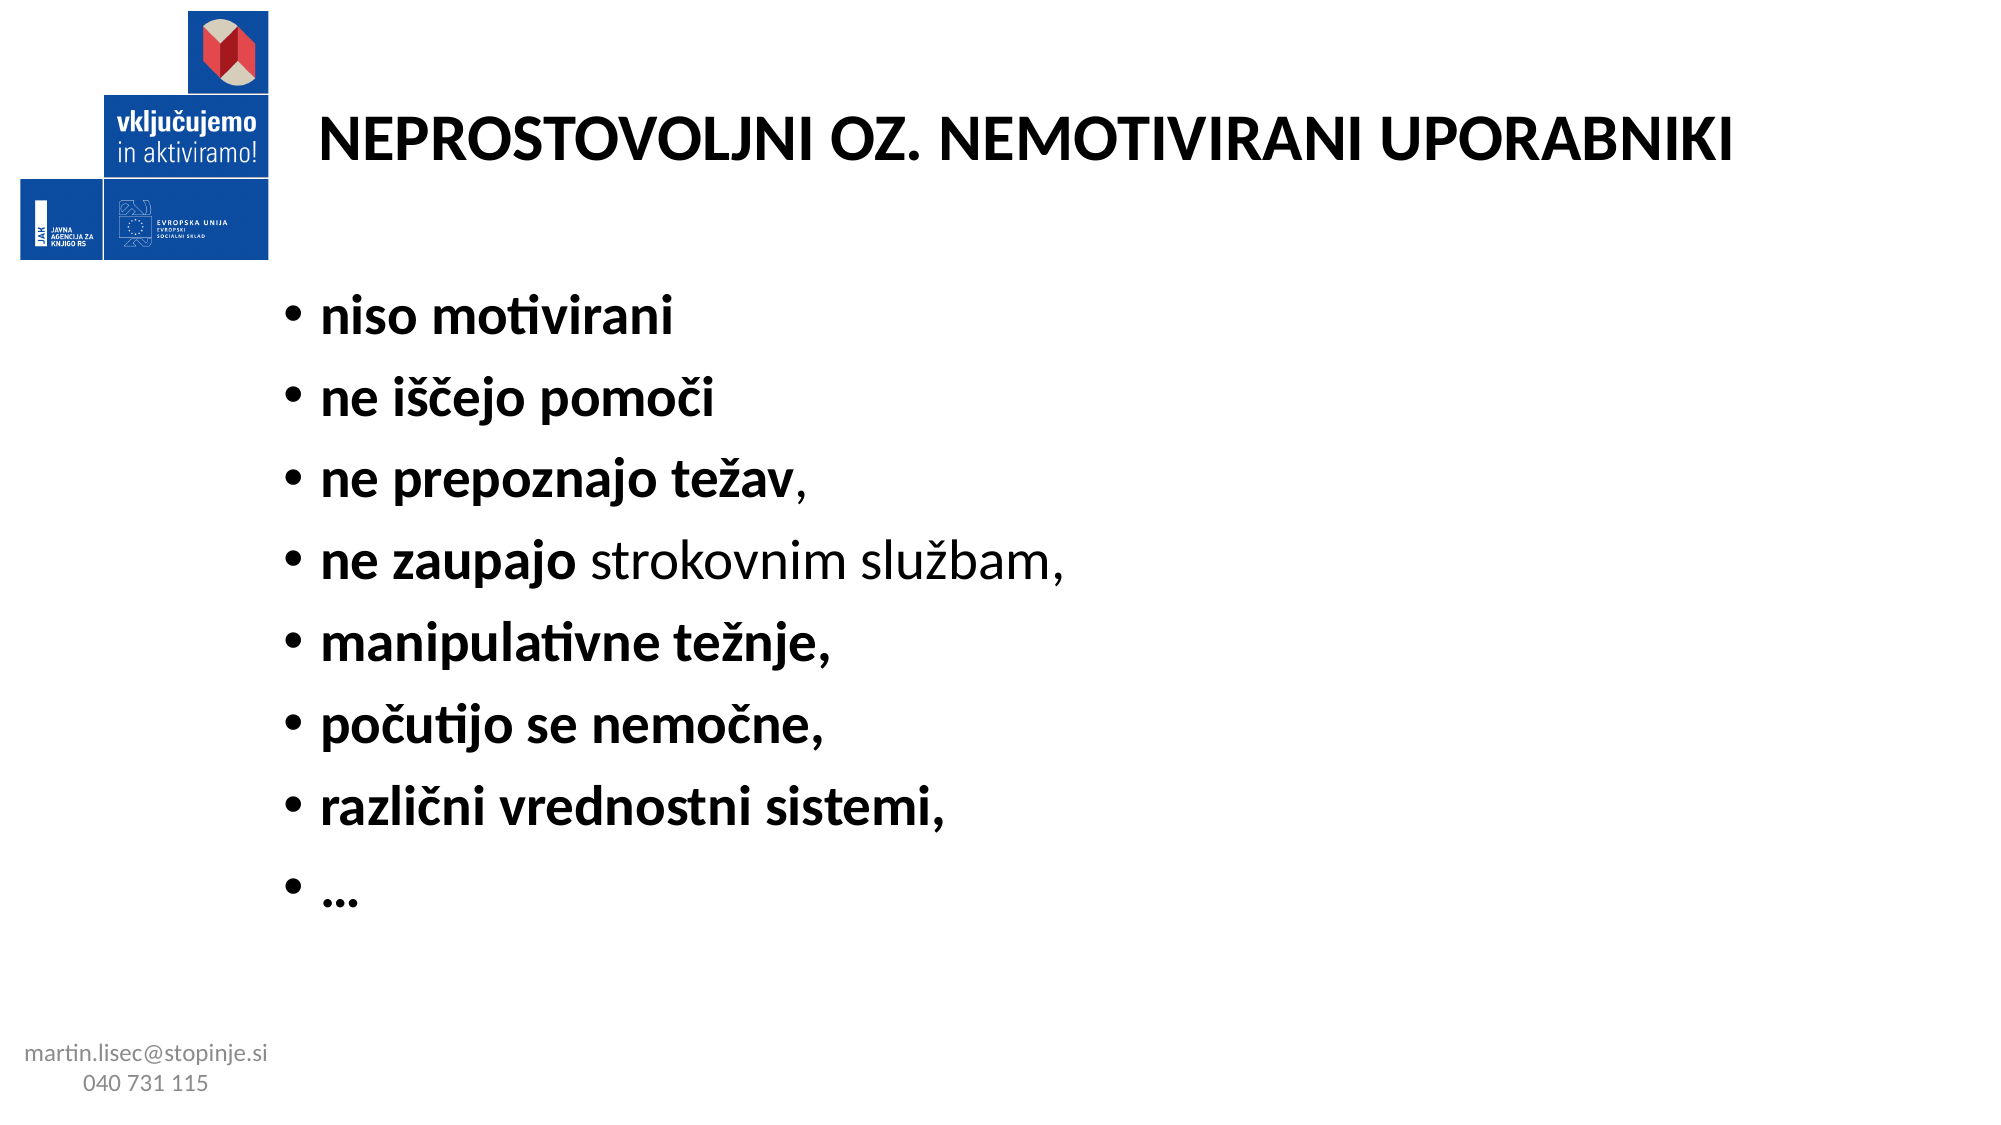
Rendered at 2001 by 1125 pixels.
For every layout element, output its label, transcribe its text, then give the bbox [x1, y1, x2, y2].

text_box NEPROSTOVOLJNI OZ. NEMOTIVIRANI UPORABNIKI [303, 86, 1752, 182]
text_box martin.lisec@stopinje.si 040 731 115 [0, 1036, 293, 1097]
list niso motivirani ne iščejo pomoči ne prepoznajo težav, ne zaupajo strokovnim službam, manipulativne težnje, počutijo se nemočne, različni vrednostni sistemi, … [268, 277, 1844, 934]
picture [20, 11, 269, 260]
